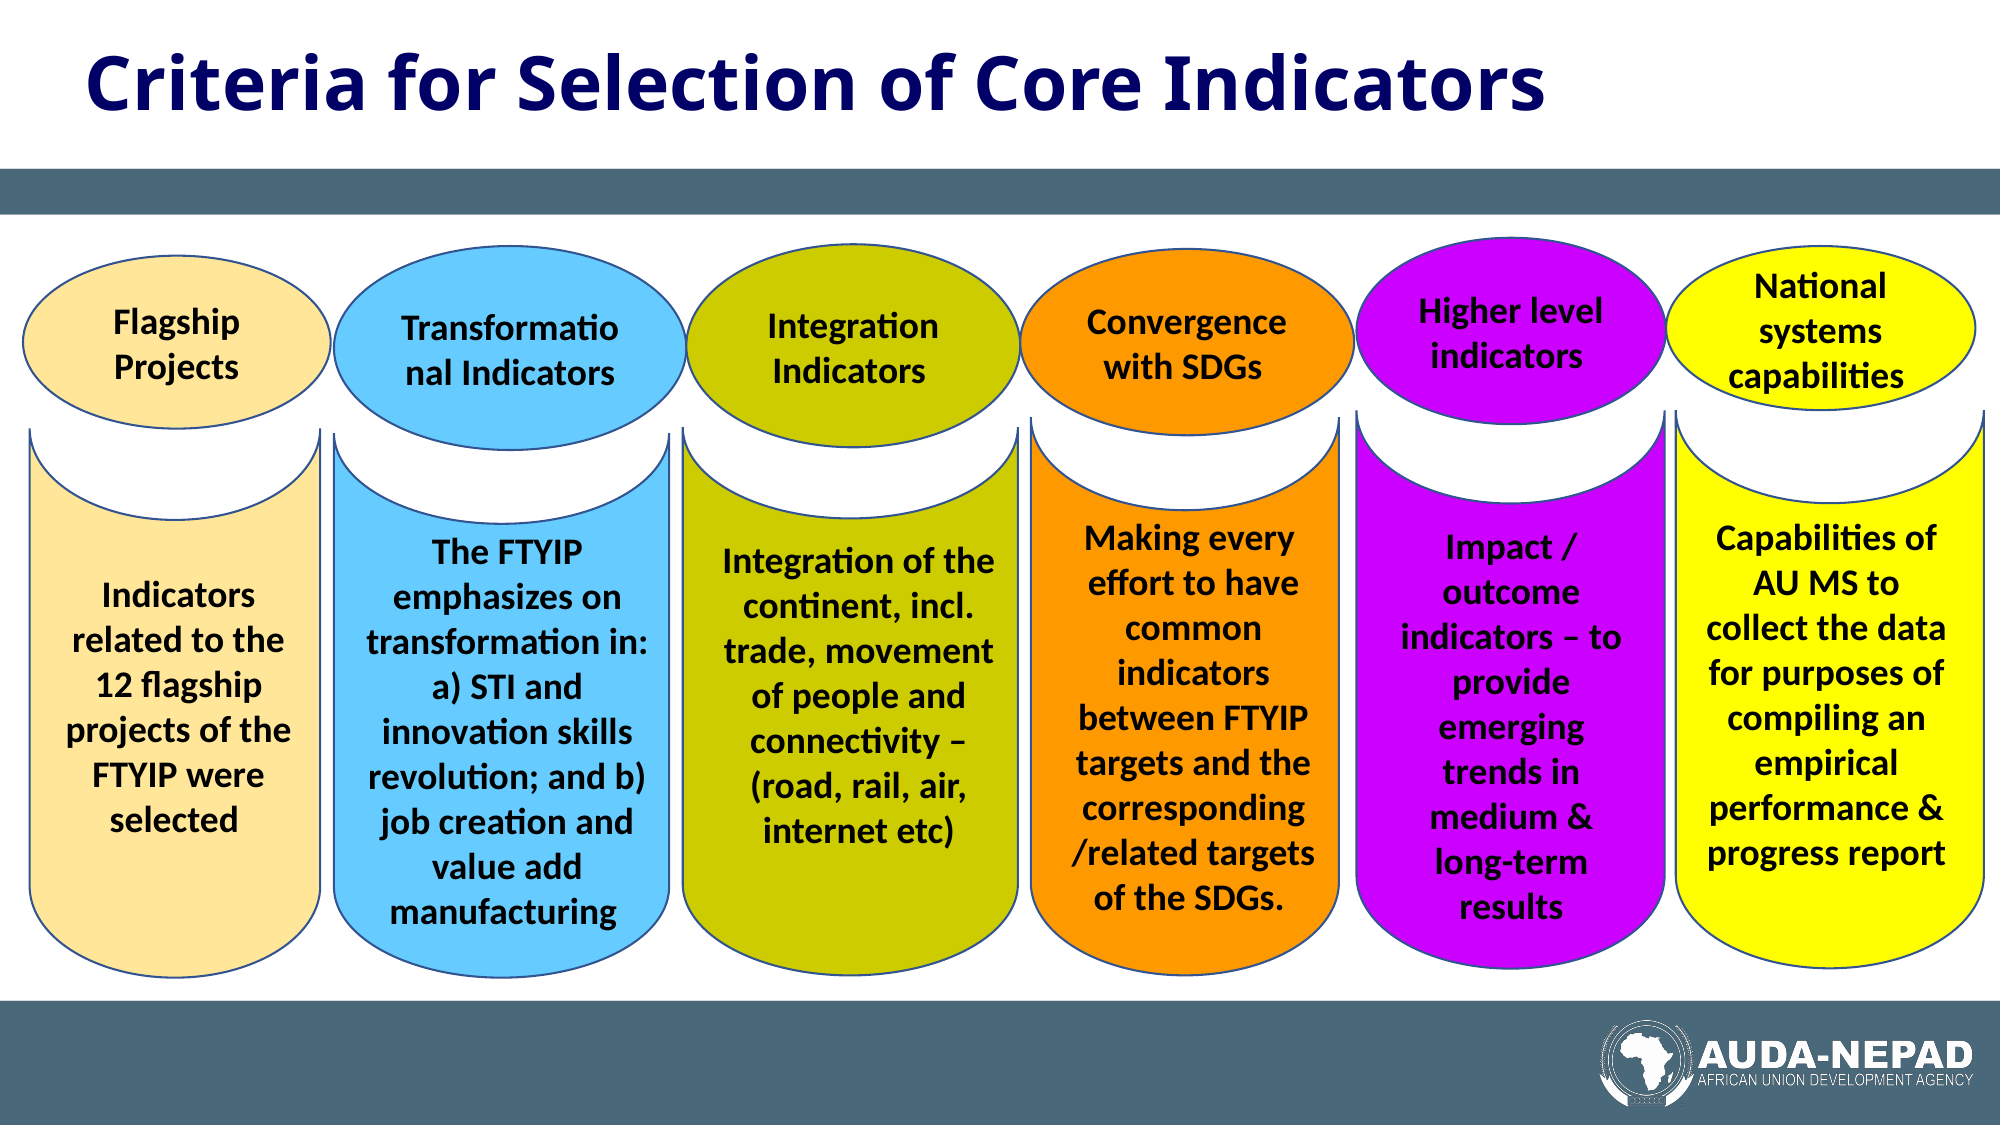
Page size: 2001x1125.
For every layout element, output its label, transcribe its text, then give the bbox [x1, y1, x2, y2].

title Criteria for Selection of Core Indicators [69, 24, 1935, 148]
text_box Impact / outcome indicators – to provide emerging trends in medium & long-term results [1371, 514, 1652, 935]
text_box [28, 428, 322, 979]
text_box Integration Indicators [685, 243, 1021, 449]
text_box [332, 433, 461, 925]
text_box [1355, 410, 1666, 917]
text_box Flagship Projects [21, 254, 332, 430]
text_box Making every effort to have common indicators between FTYIP targets and the corresponding /related targets of the SDGs. [1048, 505, 1339, 926]
text_box [1674, 410, 1985, 970]
text_box [1029, 417, 1323, 977]
text_box Higher level indicators [1355, 236, 1666, 426]
text_box Indicators related to the 12 flagship projects of the FTYIP were selected [37, 562, 321, 848]
text_box [542, 433, 671, 905]
text_box National systems capabilities [1664, 244, 1977, 412]
text_box Integration of the continent, incl. trade, movement of people and connectivity – (road, rail, air, internet etc) [702, 528, 1015, 859]
text_box [681, 426, 1019, 977]
text_box The FTYIP emphasizes on transformation in: a) STI and innovation skills revolution; and b) job creation and value add manufacturing [348, 520, 667, 940]
text_box [1390, 935, 1631, 970]
picture [1599, 1020, 1974, 1107]
text_box Transformational Indicators [332, 244, 686, 452]
text_box Capabilities of AU MS to collect the data for purposes of compiling an empirical performance & progress report [1690, 505, 1963, 881]
text_box [363, 940, 640, 979]
text_box [1230, 417, 1340, 893]
text_box Convergence with SDGs [1019, 247, 1356, 437]
